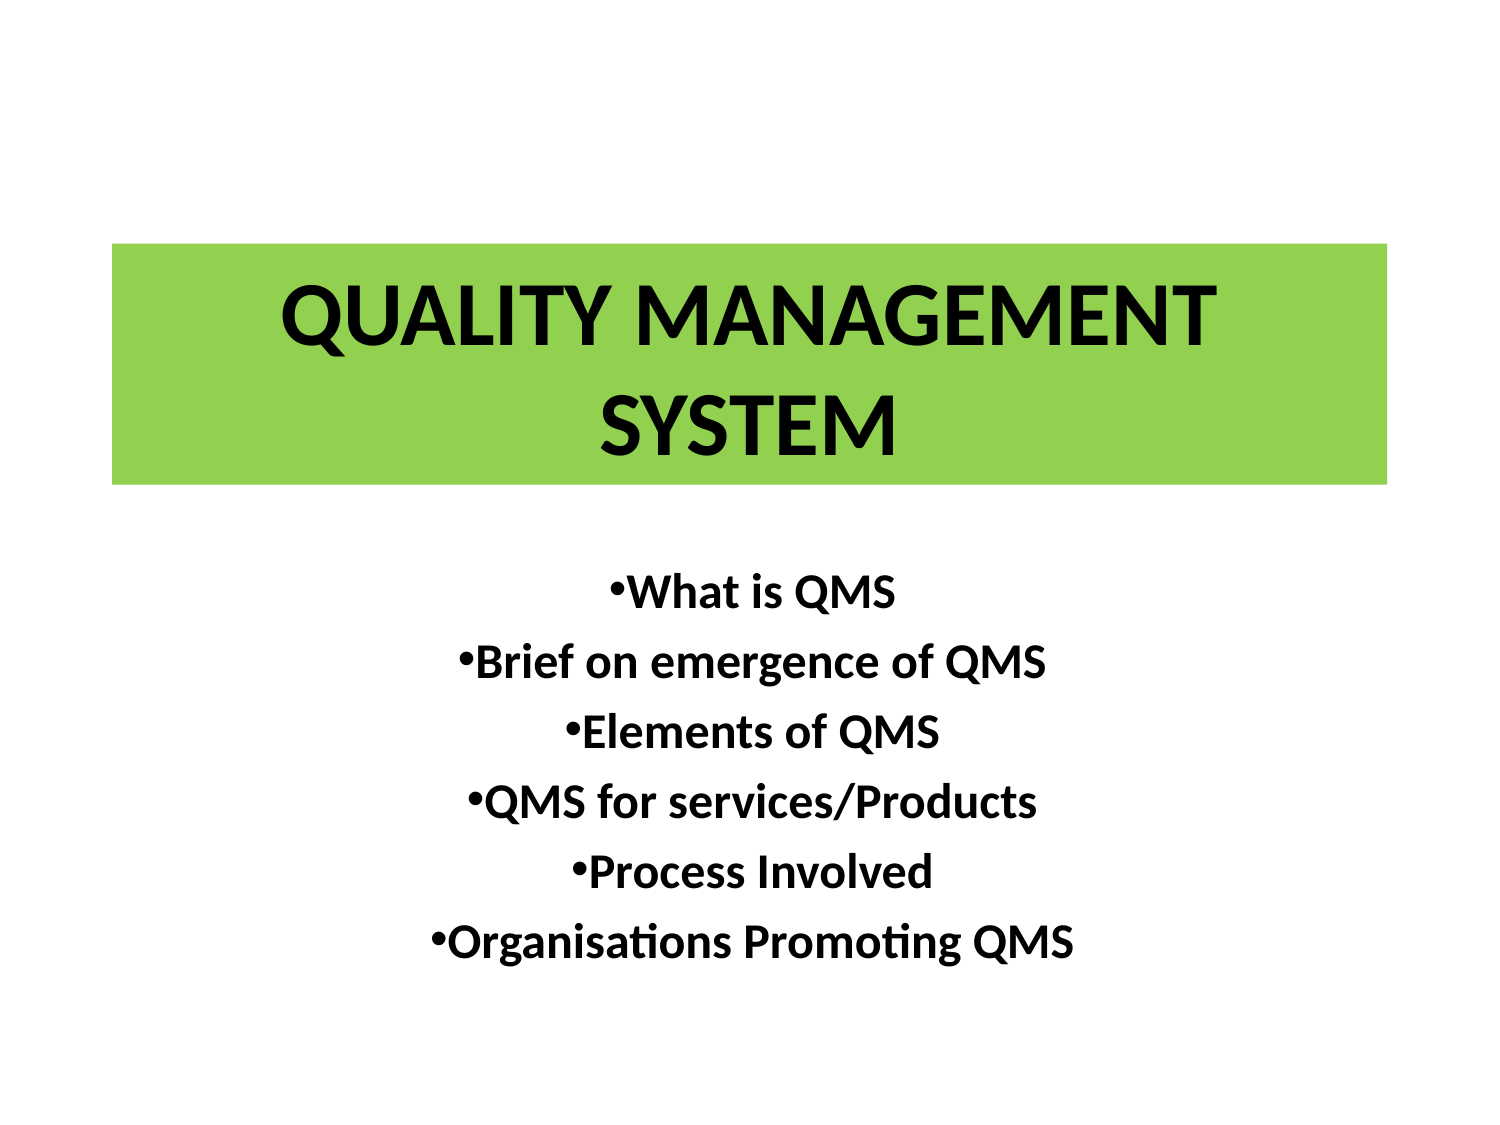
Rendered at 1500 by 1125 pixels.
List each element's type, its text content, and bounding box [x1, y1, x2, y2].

subtitle What is QMS Brief on emergence of QMS Elements of QMS QMS for services/Products Process Involved Organisations Promoting QMS [230, 550, 1275, 976]
title QUALITY MANAGEMENT SYSTEM [112, 243, 1388, 485]
